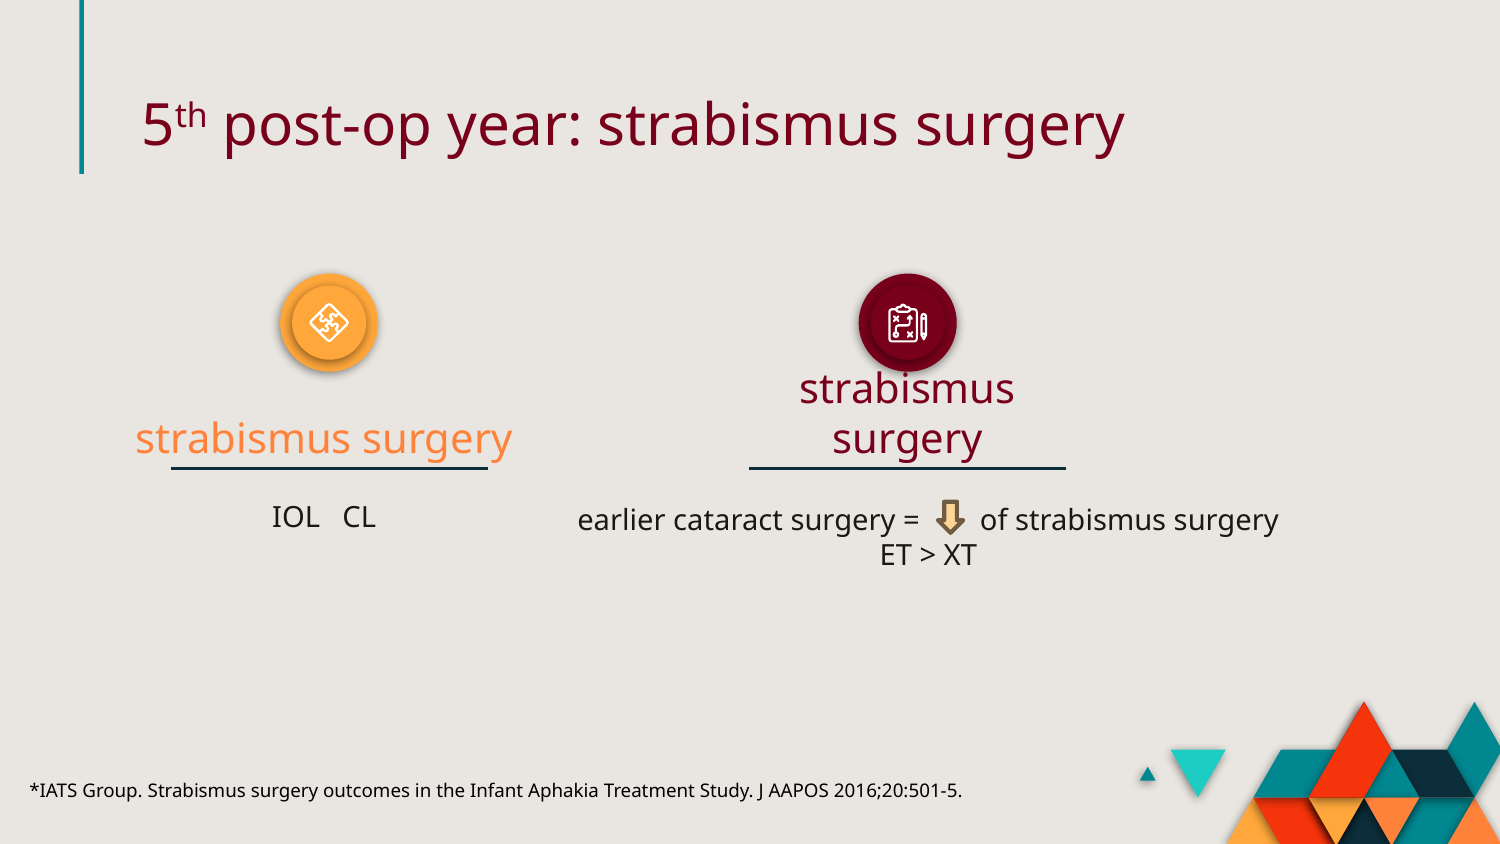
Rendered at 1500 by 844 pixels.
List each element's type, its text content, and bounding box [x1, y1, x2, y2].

text_box *IATS Group. Strabismus surgery outcomes in the Infant Aphakia Treatment Study. J AAPOS 2016;20:501-5. [14, 770, 982, 809]
title 5th post-op year: strabismus surgery [126, 76, 1475, 172]
subtitle strabismus surgery [722, 382, 1094, 477]
subtitle strabismus surgery [112, 382, 536, 477]
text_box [858, 273, 958, 372]
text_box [887, 303, 928, 343]
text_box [279, 273, 379, 372]
text_box [935, 499, 966, 535]
subtitle earlier cataract surgery = of strabismus surgery ET > XT [497, 486, 1359, 536]
